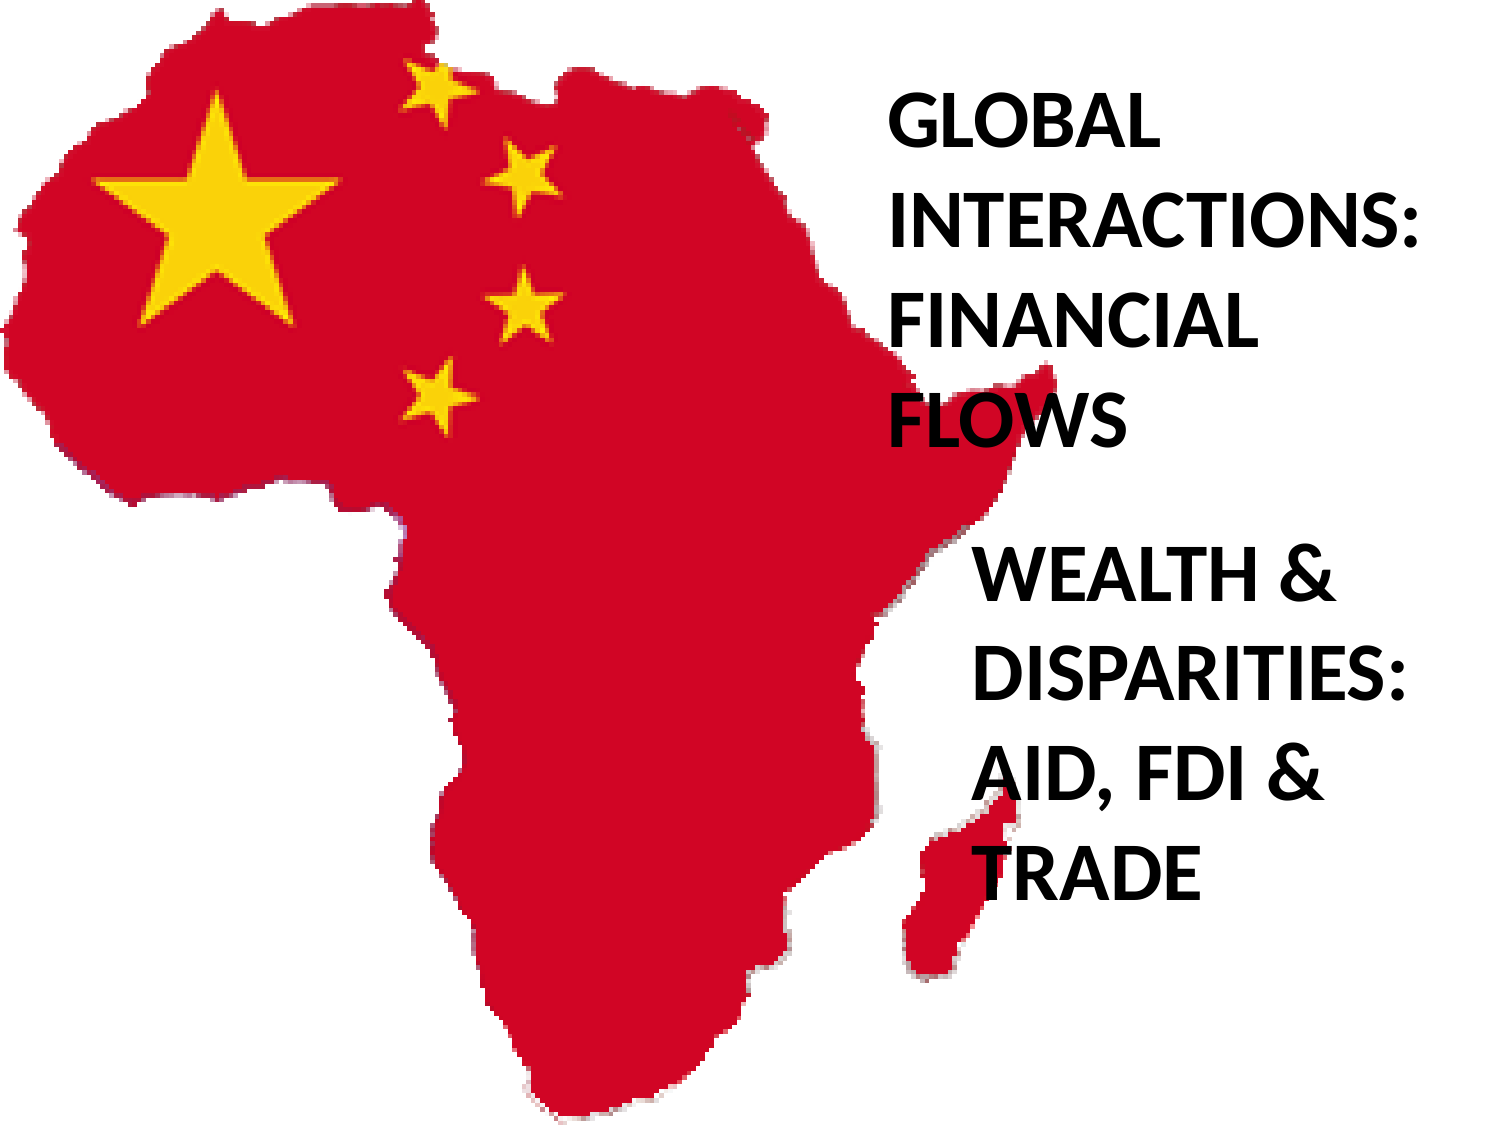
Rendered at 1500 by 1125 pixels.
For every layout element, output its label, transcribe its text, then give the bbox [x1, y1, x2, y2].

text_box WEALTH & DISPARITIES: AID, FDI & TRADE [1149, 510, 1455, 925]
picture [0, 0, 1145, 1125]
text_box GLOBAL INTERACTIONS: FINANCIAL FLOWS [1149, 56, 1455, 472]
